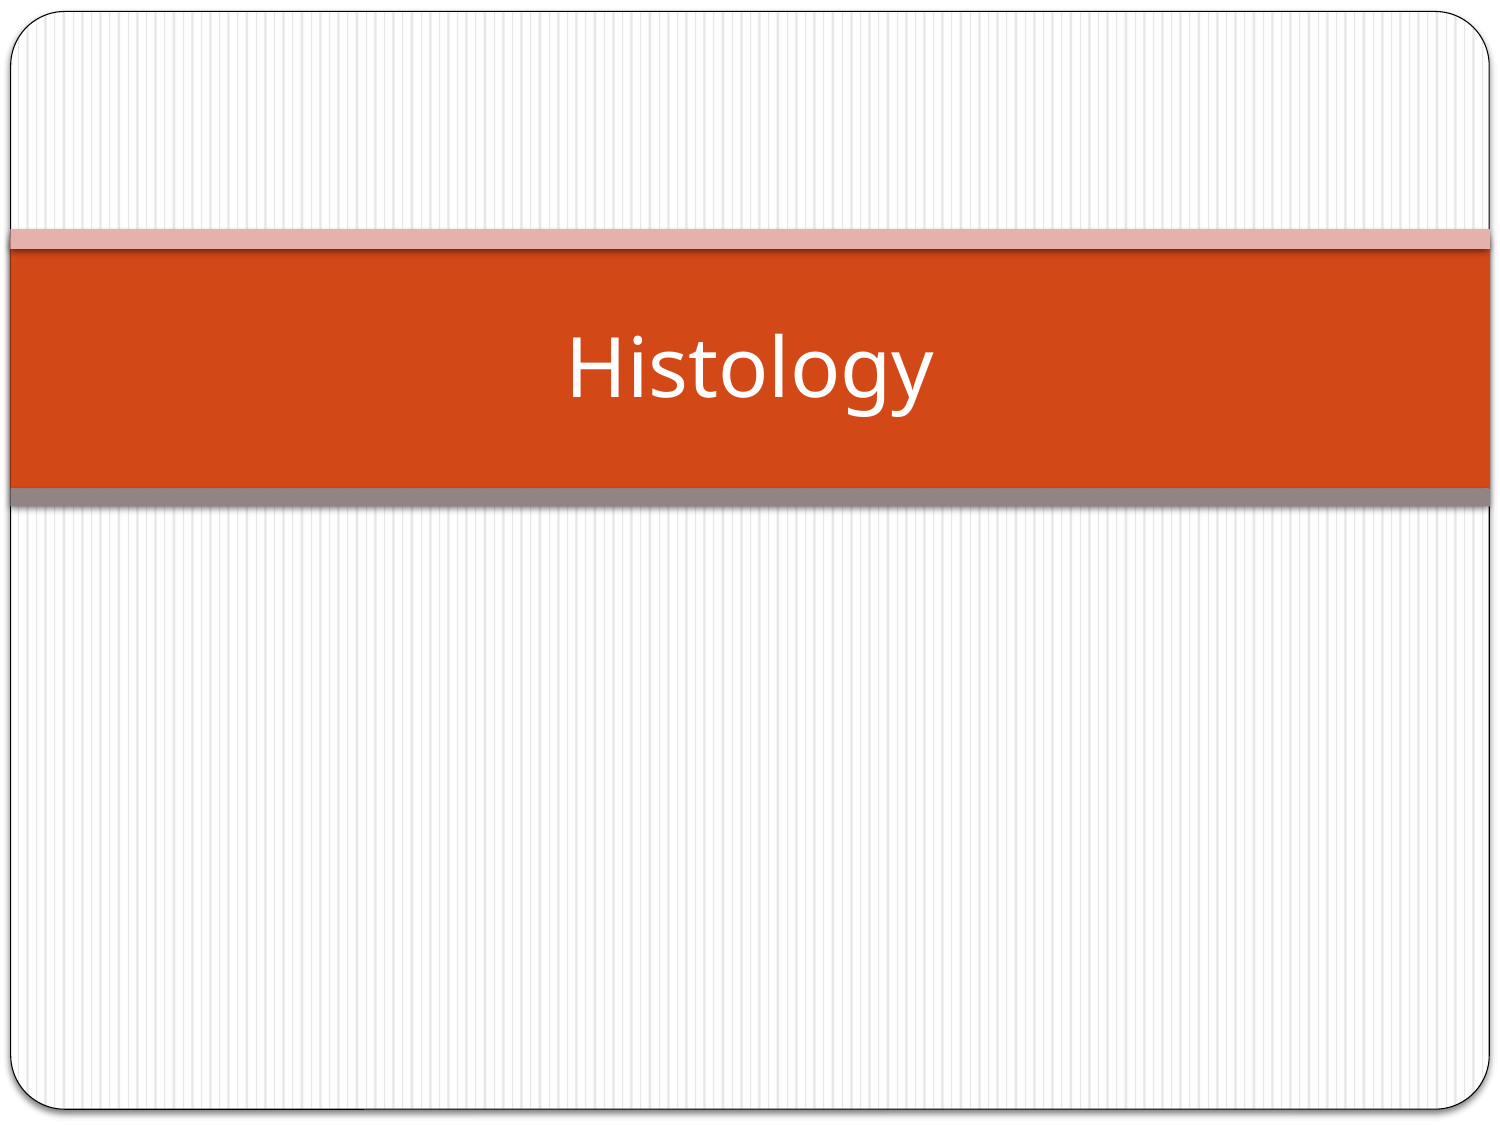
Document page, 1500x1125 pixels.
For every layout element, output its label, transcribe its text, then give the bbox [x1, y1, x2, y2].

title Histology [75, 247, 1425, 489]
